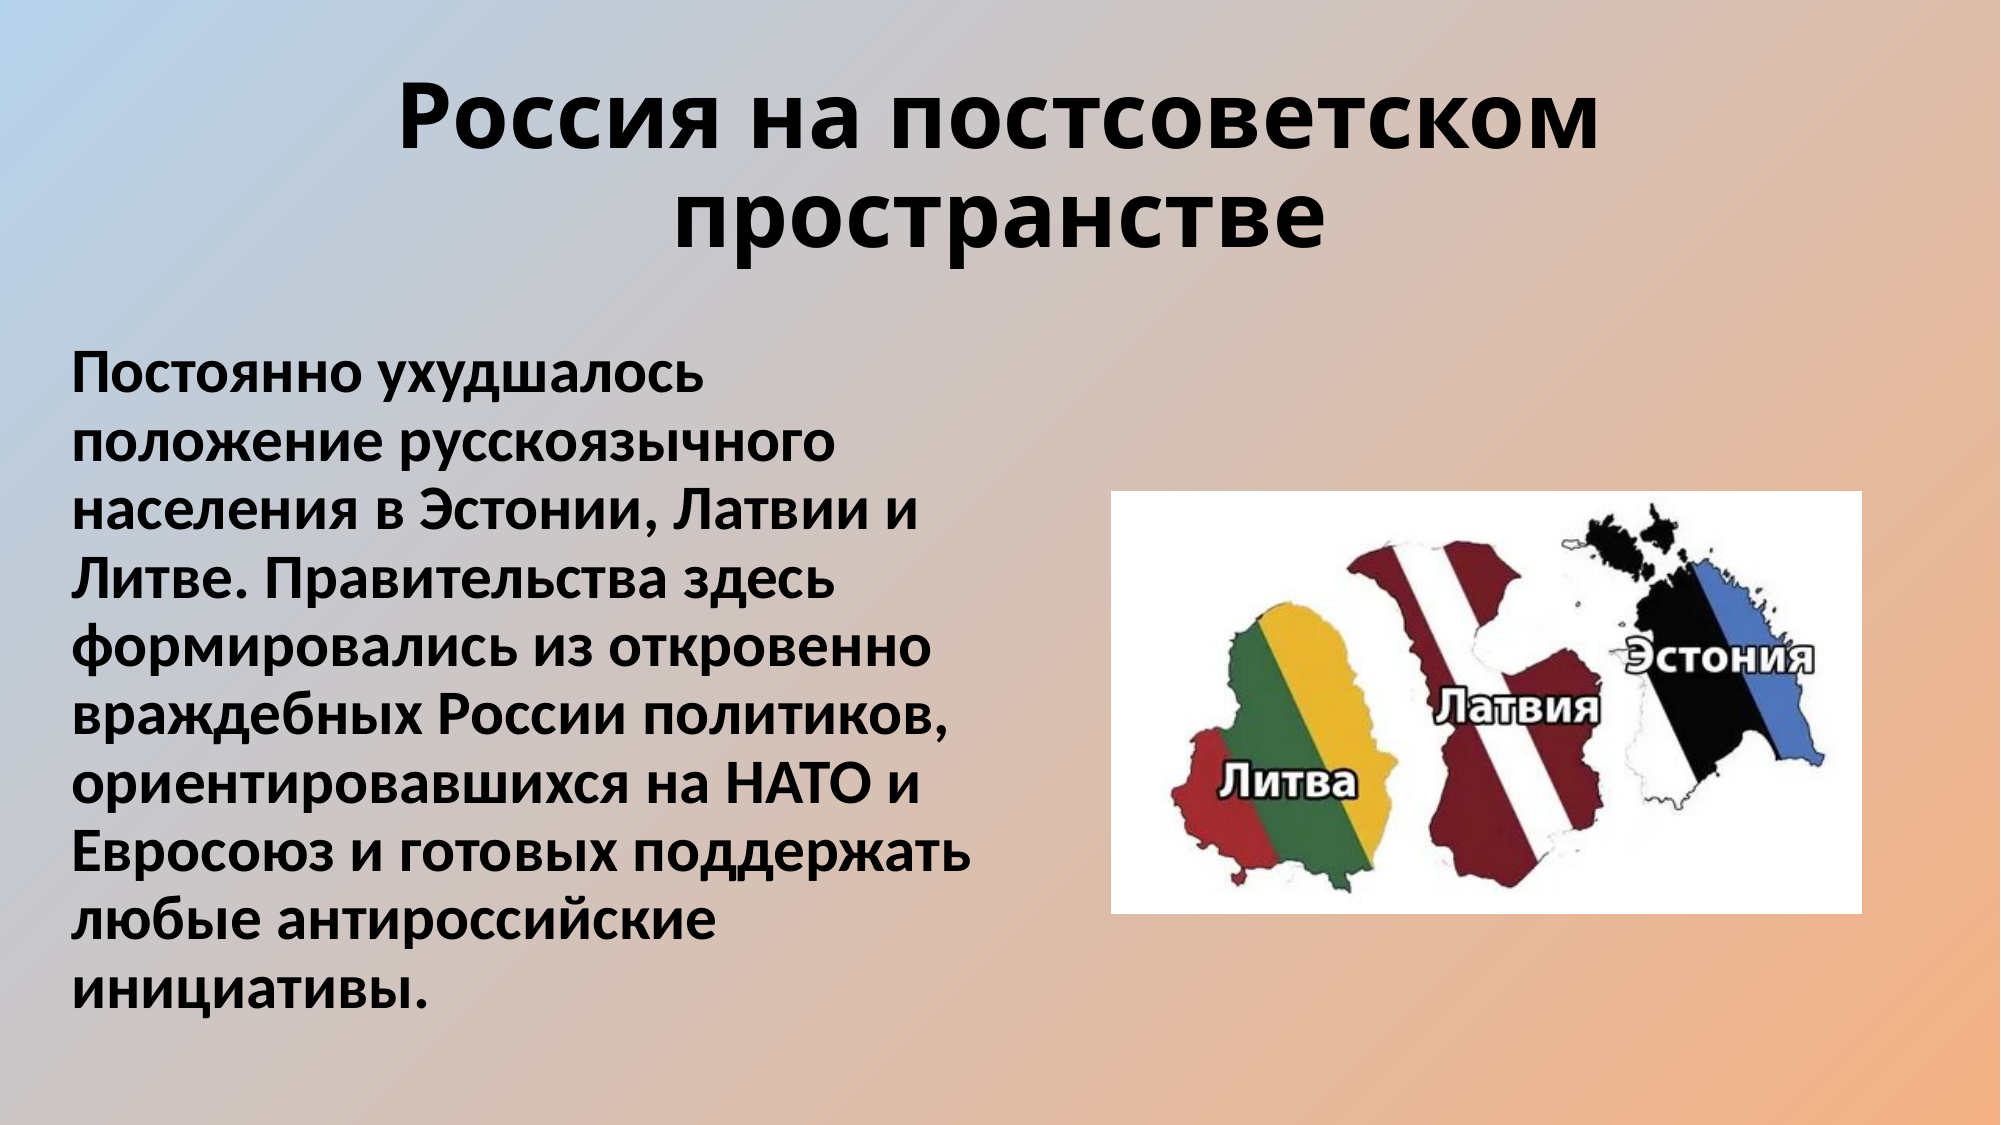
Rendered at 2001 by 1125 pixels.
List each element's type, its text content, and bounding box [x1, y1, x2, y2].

title Россия на постсоветском пространстве [56, 59, 1943, 278]
list Постоянно ухудшалось положение русскоязычного населения в Эстонии, Латвии и Литве. Правительства здесь формировались из откровенно враждебных России политиков, ориентировавшихся на НАТО и Евросоюз и готовых поддержать любые антироссийские инициативы. [56, 330, 991, 1076]
picture [1111, 491, 1862, 914]
